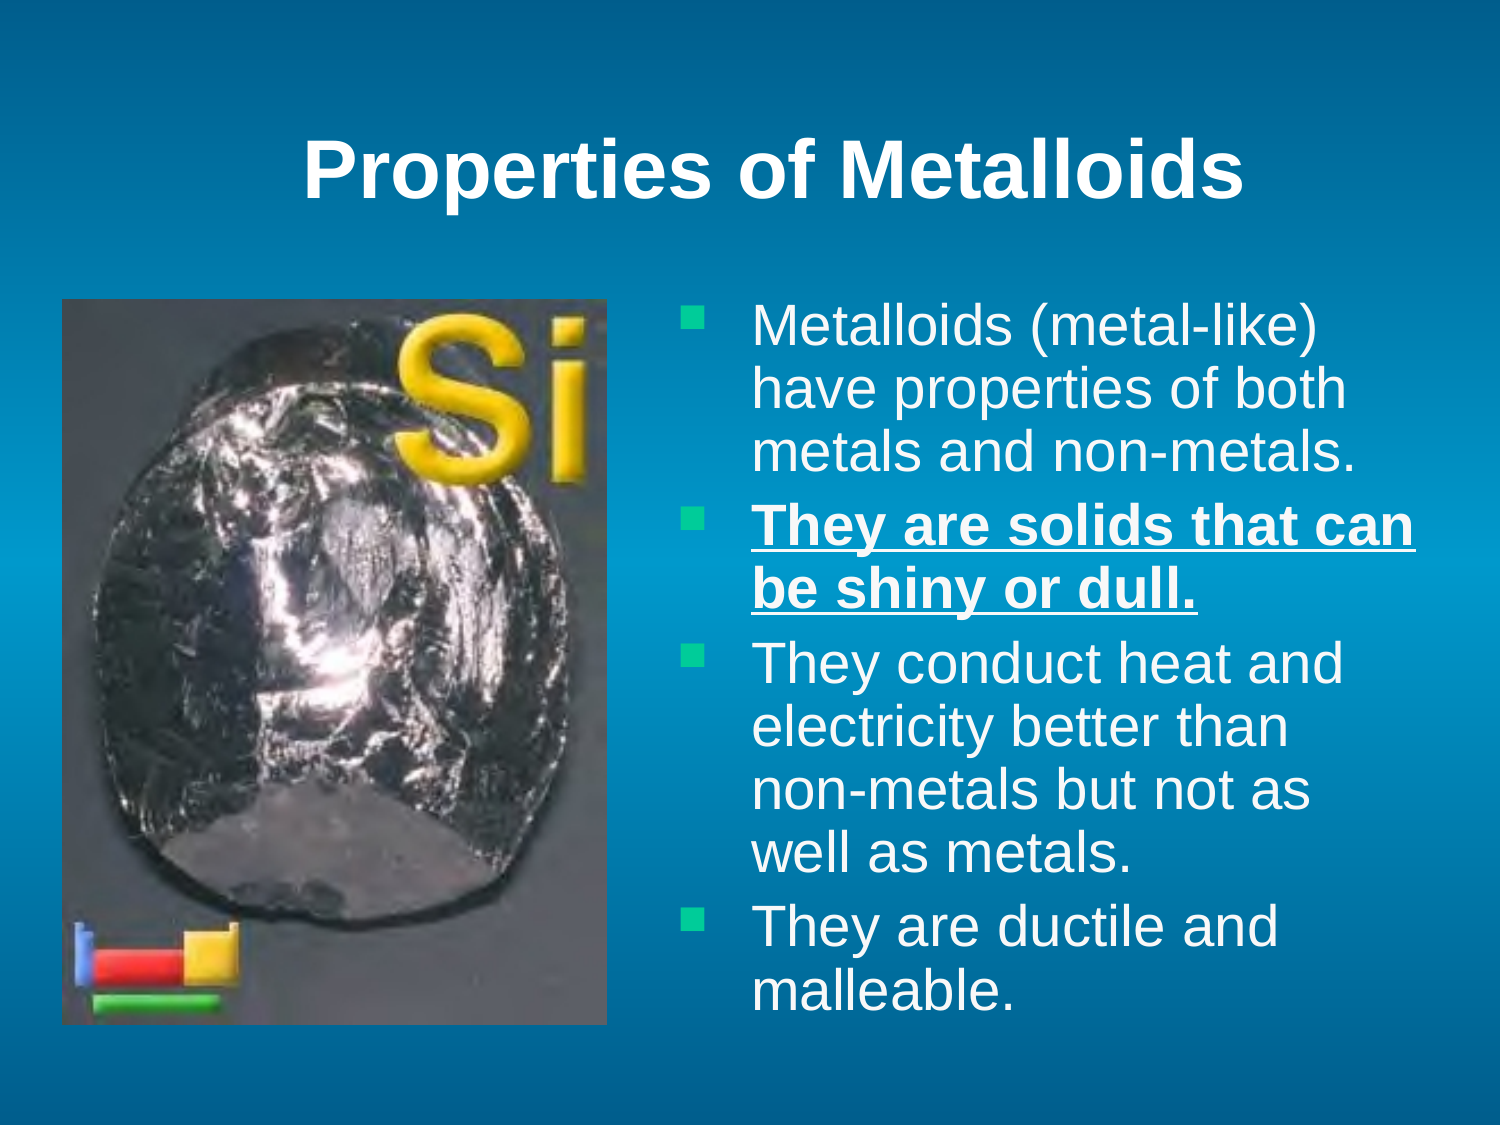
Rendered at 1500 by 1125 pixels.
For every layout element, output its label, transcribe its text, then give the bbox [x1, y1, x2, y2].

list Metalloids (metal-like) have properties of both metals and non-metals. They are solids that can be shiny or dull. They conduct heat and electricity better than non-metals but not as well as metals. They are ductile and malleable. [662, 287, 1438, 1076]
title Properties of Metalloids [187, 62, 1362, 223]
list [62, 299, 607, 1026]
